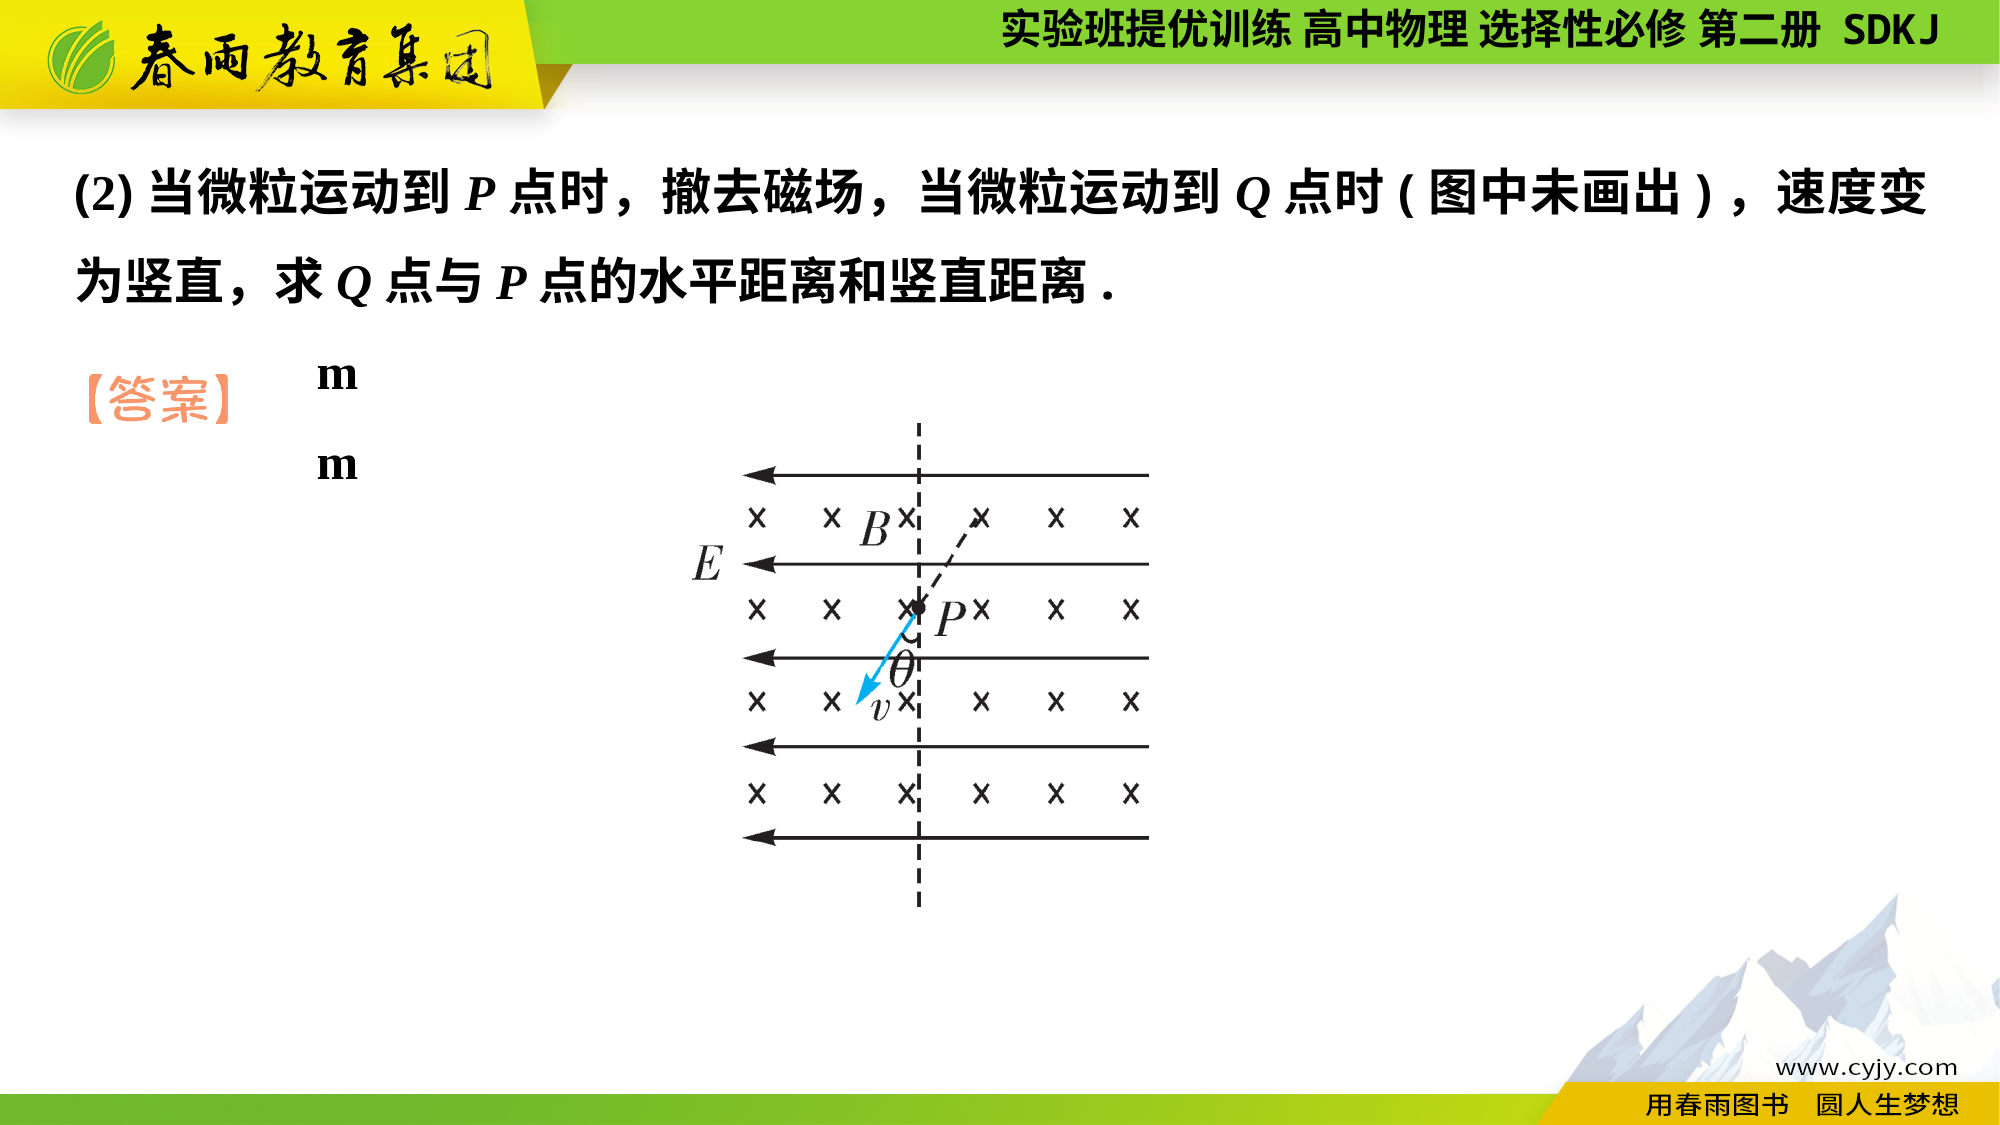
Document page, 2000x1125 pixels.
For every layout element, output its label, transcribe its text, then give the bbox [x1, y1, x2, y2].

list (2)当微粒运动到P点时，撤去磁场，当微粒运动到Q点时(图中未画出)，速度变为竖直，求Q点与P点的水平距离和竖直距离. [59, 122, 1944, 308]
picture [0, 0, 2000, 1125]
